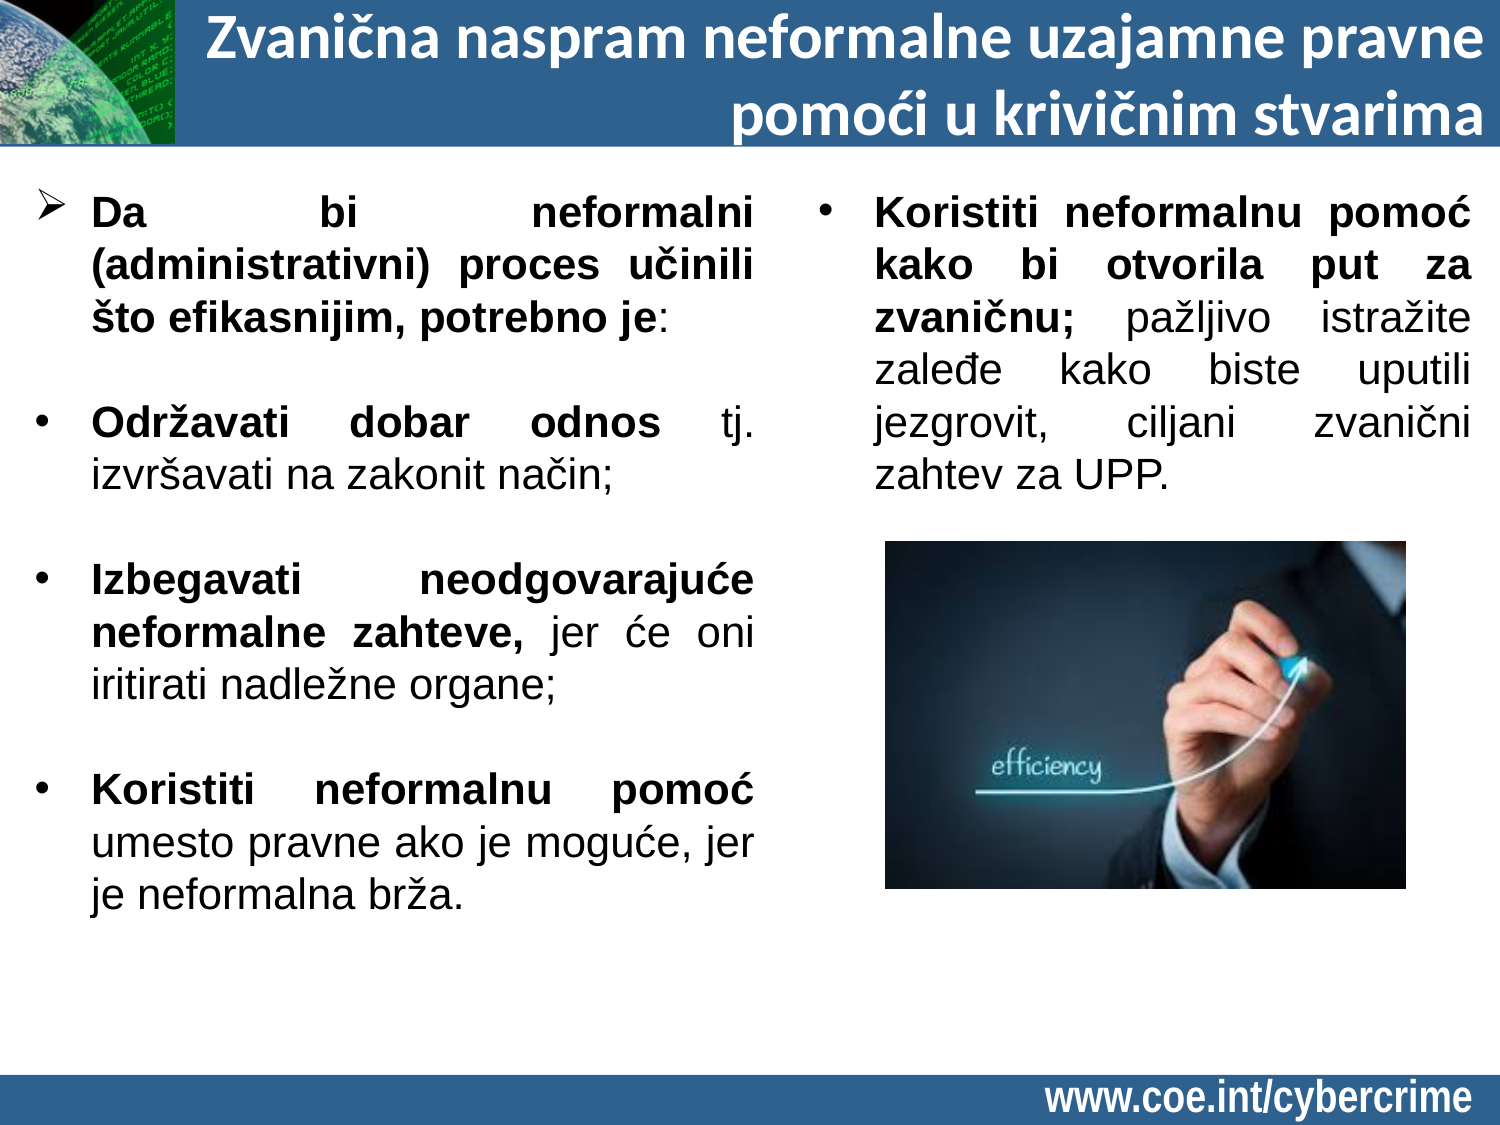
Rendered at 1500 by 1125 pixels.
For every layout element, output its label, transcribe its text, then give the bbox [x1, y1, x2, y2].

text_box [0, 1073, 1030, 1125]
picture [884, 541, 1406, 889]
text_box Da bi neformalni (administrativni) proces učinili što efikasnijim, potrebno je: Održavati dobar odnos tj. izvršavati na zakonit način; Izbegavati neodgovarajuće neformalne zahteve, jer će oni iritirati nadležne organe; Koristiti neformalnu pomoć umesto pravne ako je moguće, jer je neformalna brža. [19, 176, 770, 979]
text_box Koristiti neformalnu pomoć kako bi otvorila put za zvaničnu; pažljivo istražite zaleđe kako biste uputili jezgrovit, ciljani zvanični zahtev za UPP. [803, 176, 1487, 507]
picture [0, 0, 175, 144]
text_box www.coe.int/cybercrime [1030, 1059, 1500, 1125]
text_box Zvanična naspram neformalne uzajamne pravne pomoći u krivičnim stvarima [177, 0, 1500, 149]
